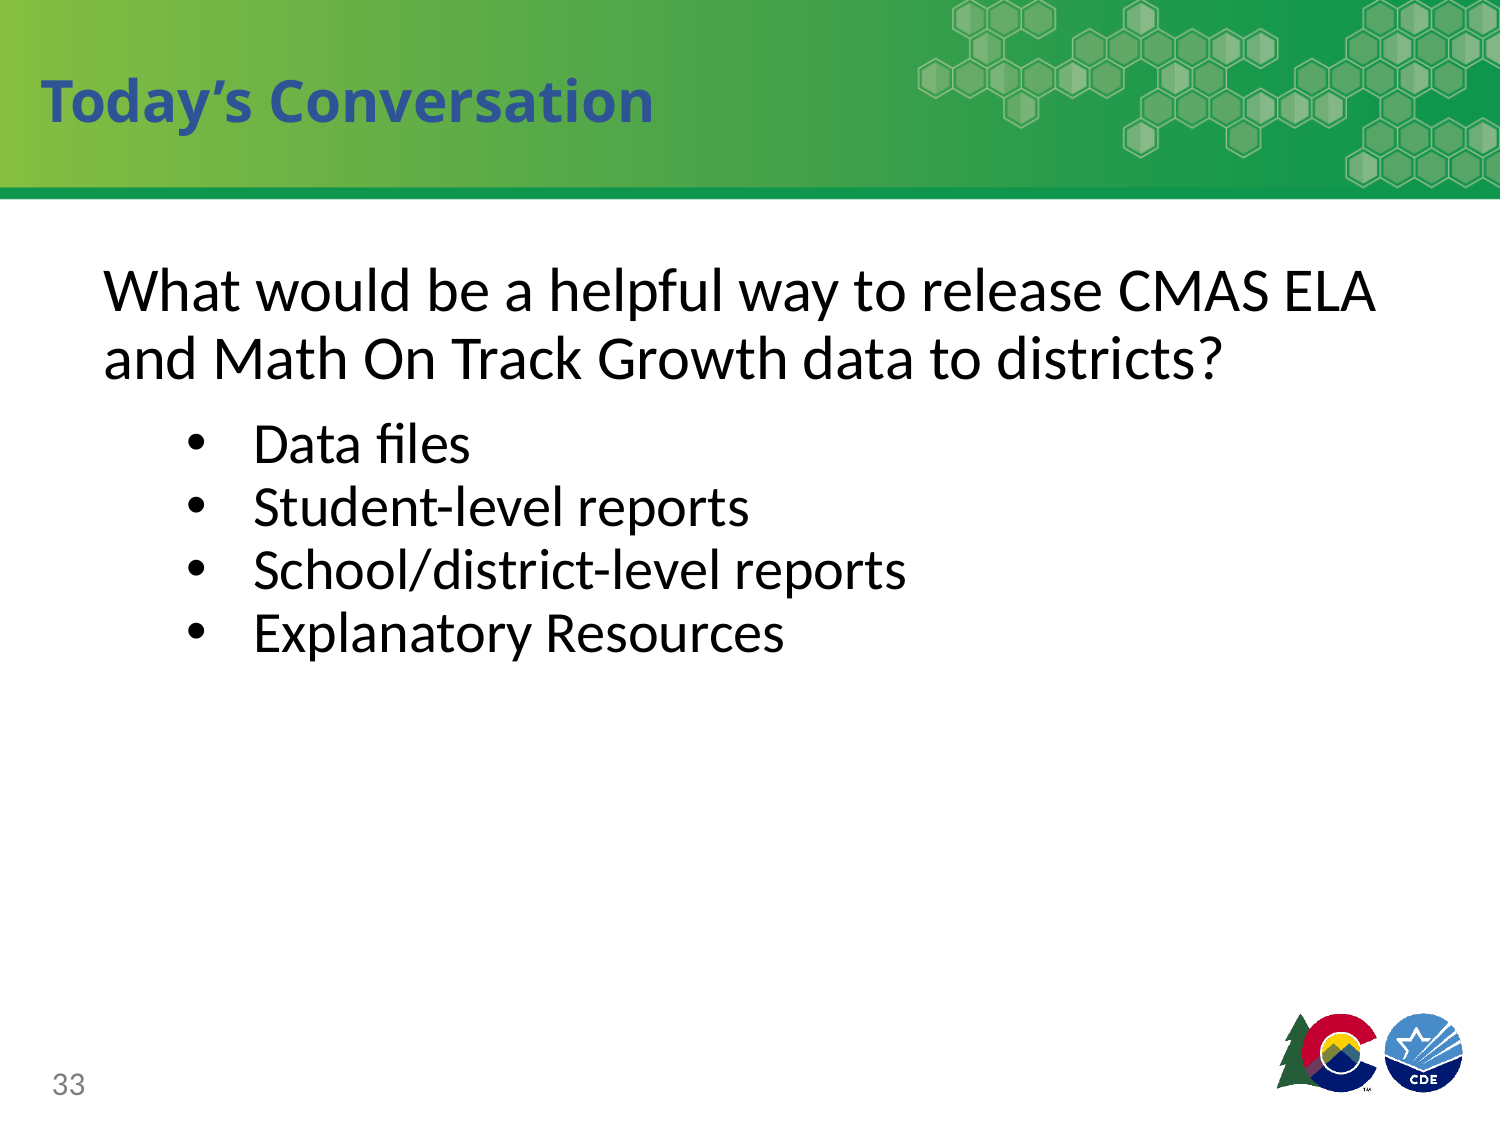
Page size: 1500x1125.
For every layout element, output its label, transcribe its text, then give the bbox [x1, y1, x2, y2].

title Today’s Conversation [40, 41, 1038, 166]
picture [1275, 1012, 1463, 1093]
list What would be a helpful way to release CMAS ELA and Math On Track Growth data to districts? Data files Student-level reports School/district-level reports Explanatory Resources [103, 257, 1397, 1002]
slide_number 33 [36, 1054, 375, 1115]
picture [0, 0, 1500, 200]
